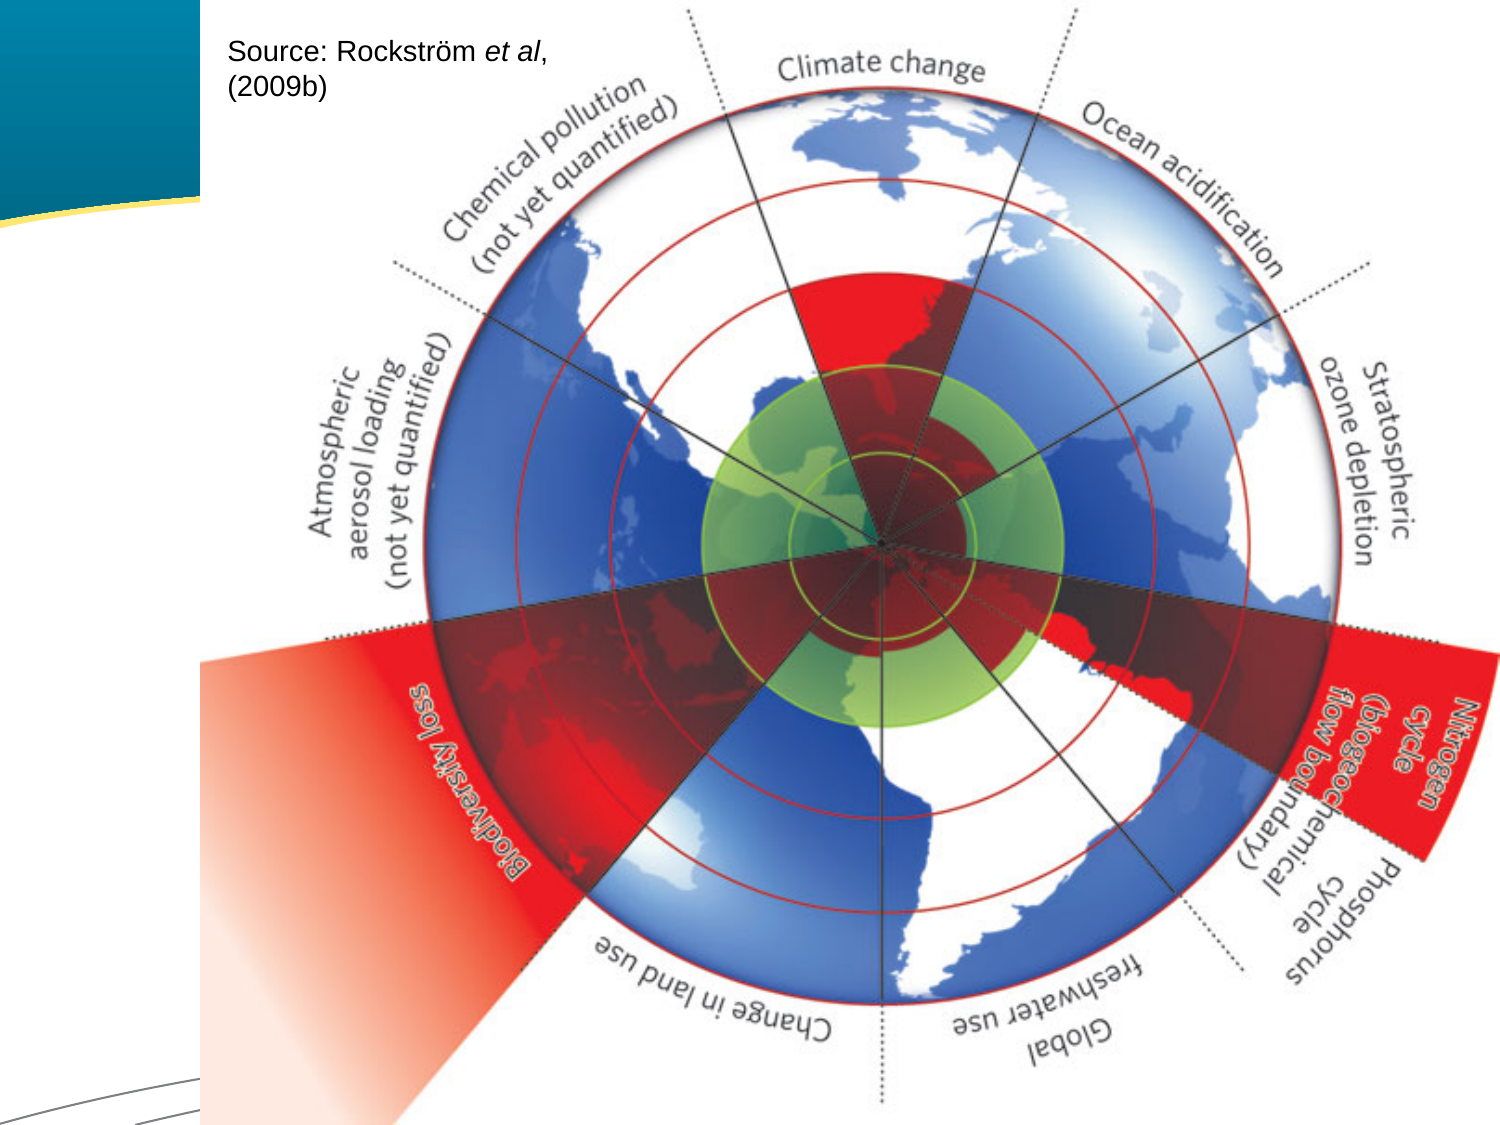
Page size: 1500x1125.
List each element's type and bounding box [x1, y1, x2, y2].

picture [199, 0, 1500, 1125]
